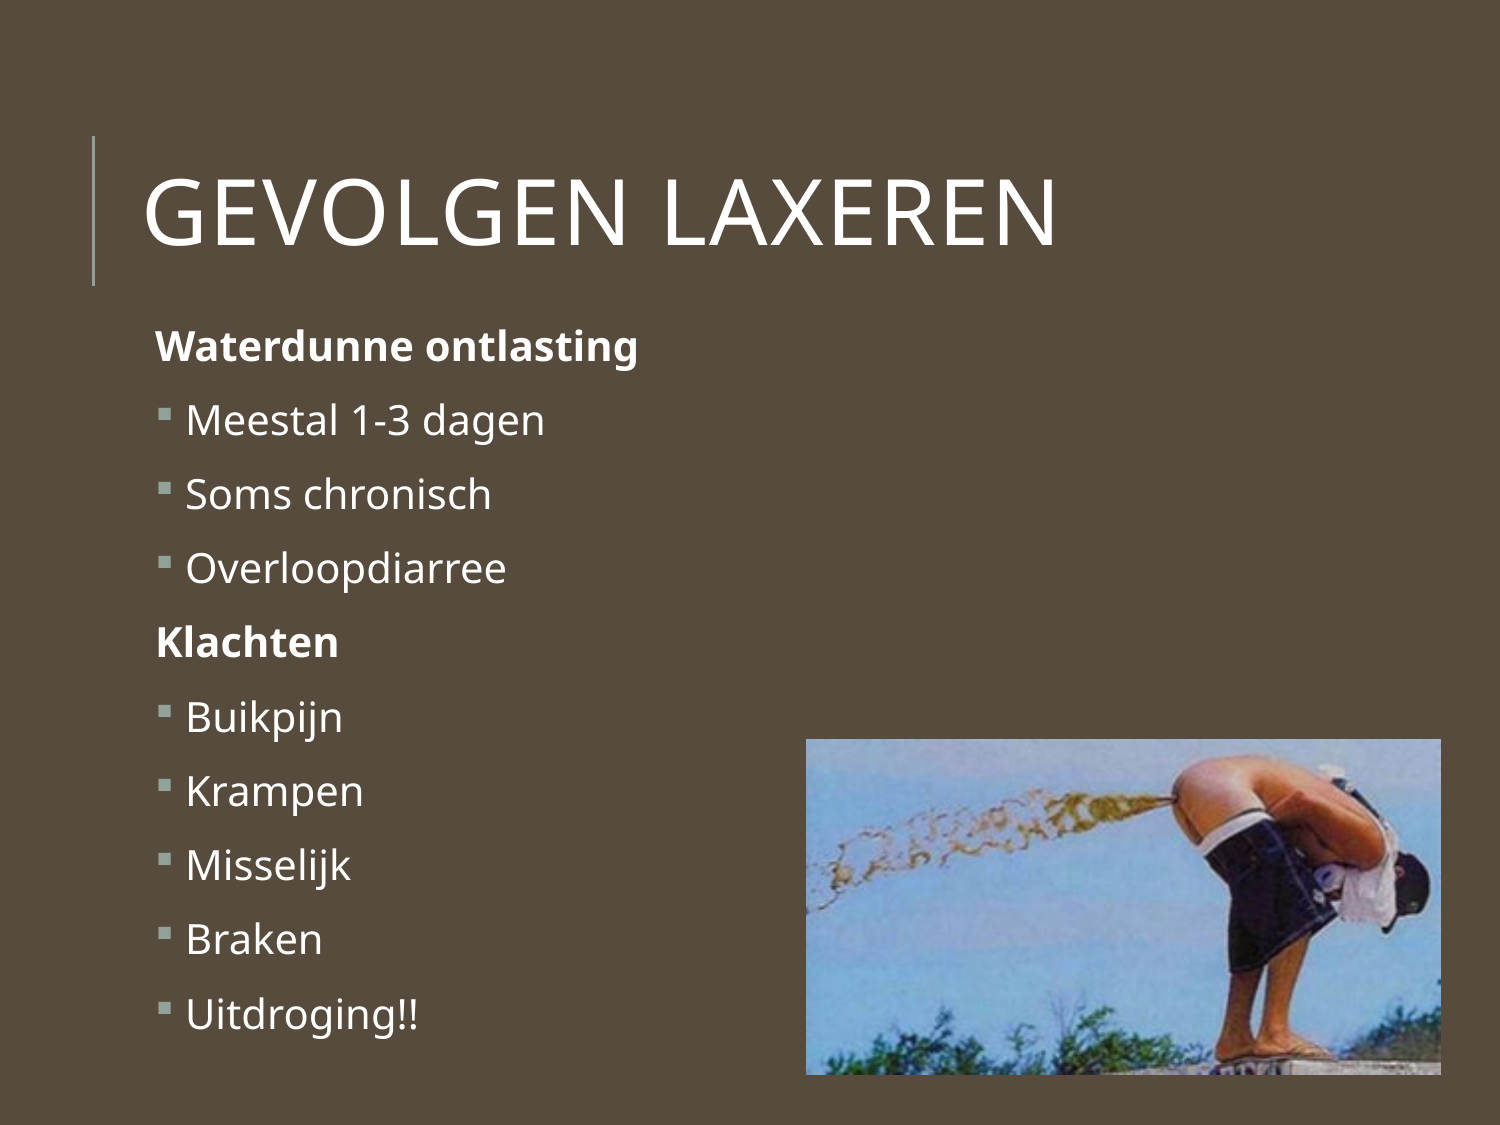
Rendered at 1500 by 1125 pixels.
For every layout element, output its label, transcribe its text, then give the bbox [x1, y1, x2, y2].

picture [806, 739, 1441, 1075]
title Gevolgen laxeren [126, 96, 1322, 342]
list Waterdunne ontlasting Meestal 1-3 dagen Soms chronisch Overloopdiarree Klachten Buikpijn Krampen Misselijk Braken Uitdroging!! [147, 317, 1425, 1094]
